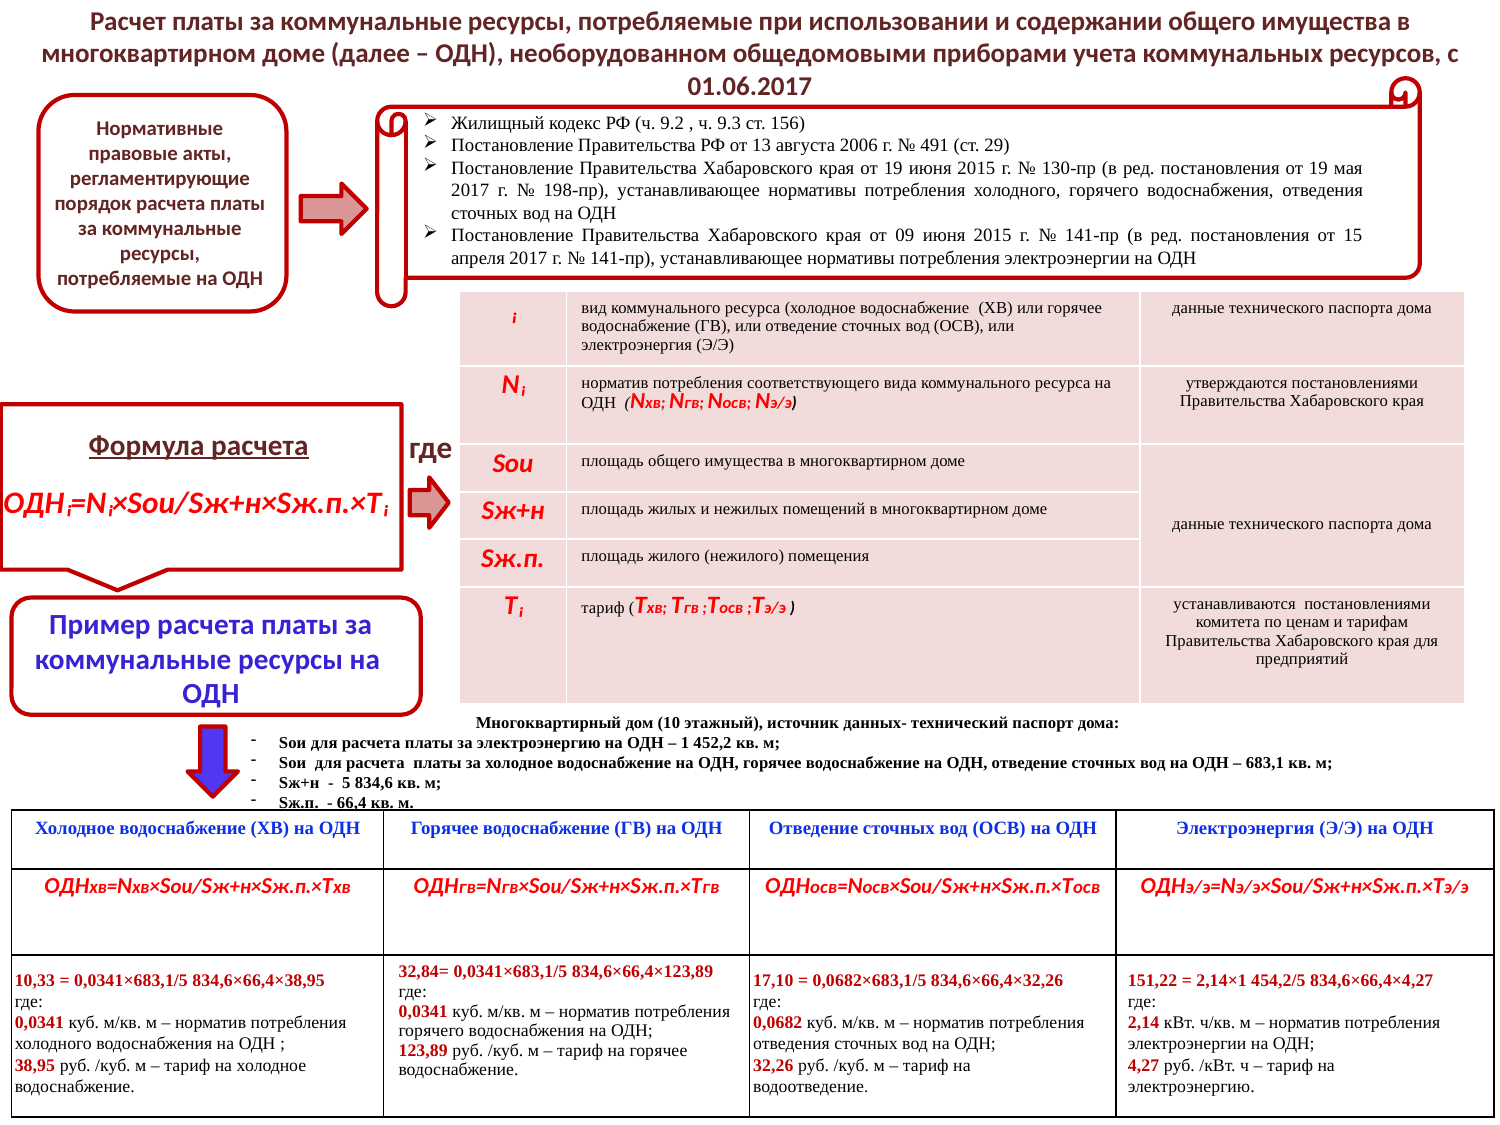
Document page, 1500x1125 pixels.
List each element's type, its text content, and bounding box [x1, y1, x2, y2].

table_cell Sж+н [460, 493, 566, 538]
table_cell 32,84= 0,0341×683,1/5 834,6×66,4×123,89 где: 0,0341 куб. м/кв. м – норматив потребления горячего водоснабжения на ОДН; 123,89 руб. /куб. м – тариф на горячее водоснабжение. [384, 956, 749, 1116]
table_cell норматив потребления соответствующего вида коммунального ресурса на ОДН (Nхв; Nгв; Nосв; Nэ/э) [567, 367, 1139, 443]
text_box 10,33 = 0,0341×683,1/5 834,6×66,4×38,95 где: 0,0341 куб. м/кв. м – норматив потребления холодного водоснабжения на ОДН ; 38,95 руб. /куб. м – тариф на холодное водоснабжение. [0, 960, 362, 1104]
table_cell [750, 956, 1115, 1116]
text_box [0, 402, 404, 474]
text_box [185, 724, 240, 799]
table_cell Sои [460, 445, 566, 491]
table_cell ОДНэ/э=Nэ/э×Sои/Sж+н×Sж.п.×Tэ/э [1117, 870, 1493, 954]
text_box [375, 109, 408, 309]
table_header вид коммунального ресурса (холодное водоснабжение (ХВ) или горячее водоснабжение (ГВ), или отведение сточных вод (ОСВ), или электроэнергия (Э/Э) [567, 292, 1139, 365]
table_cell Sж.п. [460, 540, 566, 586]
table_header Электроэнергия (Э/Э) на ОДН [1117, 811, 1493, 868]
text_box [1377, 109, 1422, 280]
text_box ОДНᵢ=Nᵢ×Sои/Sж+н×Sж.п.×Tᵢ [0, 474, 415, 527]
table_cell данные технического паспорта дома [1141, 445, 1464, 586]
text_box Жилищный кодекс РФ (ч. 9.2 , ч. 9.3 ст. 156) Постановление Правительства РФ от 13 августа 2006 г. № 491 (ст. 29) Постановление Правительства Хабаровского края от 19 июня 2015 г. № 130-пр (в ред. постановления от 19 мая 2017 г. № 198-пр), устанавливающее нормативы потребления холодного, горячего водоснабжения, отведения сточных вод на ОДН Постановление Правительства Хабаровского края от 09 июня 2015 г. № 141-пр (в ред. постановления от 15 апреля 2017 г. № 141-пр), устанавливающее нормативы потребления электроэнергии на ОДН [408, 103, 1377, 331]
text_box [0, 527, 404, 593]
table_cell устанавливаются постановлениями комитета по ценам и тарифам Правительства Хабаровского края для предприятий [1141, 588, 1464, 703]
table_cell площадь жилых и нежилых помещений в многоквартирном доме [567, 493, 1139, 538]
table_header Горячее водоснабжение (ГВ) на ОДН [384, 811, 749, 868]
table_cell площадь жилого (нежилого) помещения [567, 540, 1139, 586]
table_header ᵢ [460, 292, 566, 365]
text_box Нормативные правовые акты, регламентирующие порядок расчета платы за коммунальные ресурсы, потребляемые на ОДН [38, 107, 282, 297]
table_header данные технического паспорта дома [1141, 292, 1464, 365]
table_cell утверждаются постановлениями Правительства Хабаровского края [1141, 367, 1464, 443]
table_cell ОДНосв=Nосв×Sои/Sж+н×Sж.п.×Tосв [750, 870, 1115, 954]
text_box Формула расчета [15, 418, 382, 469]
table_cell Nᵢ [460, 367, 566, 443]
text_box [298, 181, 369, 236]
table_cell ОДНгв=Nгв×Sои/Sж+н×Sж.п.×Tгв [384, 870, 749, 954]
text_box Многоквартирный дом (10 этажный), источник данных- технический паспорт дома: Sои для расчета платы за электроэнергию на ОДН – 1 452,2 кв. м; Sои для расчета платы за холодное водоснабжение на ОДН, горячее водоснабжение на ОДН, отведение сточных вод на ОДН – 683,1 кв. м; Sж+н - 5 834,6 кв. м; Sж.п. - 66,4 кв. м. [236, 614, 1361, 809]
table_cell Tᵢ [460, 588, 566, 703]
table_cell тариф (Тхв; Тгв ;Тосв ;Тэ/э ) [567, 588, 1139, 703]
table_cell площадь общего имущества в многоквартирном доме [567, 445, 1139, 491]
table_cell [1117, 956, 1493, 1116]
table_header Отведение сточных вод (ОСВ) на ОДН [750, 811, 1115, 868]
table_header Холодное водоснабжение (ХВ) на ОДН [12, 811, 383, 868]
text_box [43, 109, 289, 314]
table_cell ОДНхв=Nхв×Sои/Sж+н×Sж.п.×Tхв [12, 870, 383, 954]
text_box где [394, 420, 459, 473]
table_cell [12, 956, 383, 1116]
text_box [44, 92, 280, 107]
text_box Расчет платы за коммунальные ресурсы, потребляемые при использовании и содержании общего имущества в многоквартирном доме (далее – ОДН), необорудованном общедомовыми приборами учета коммунальных ресурсов, с 01.06.2017 [0, 0, 1500, 109]
text_box [407, 475, 451, 530]
text_box 151,22 = 2,14×1 454,2/5 834,6×66,4×4,27 где: 2,14 кВт. ч/кв. м – норматив потребления электроэнергии на ОДН; 4,27 руб. /кВт. ч – тариф на электроэнергию. [1113, 960, 1469, 1104]
text_box Пример расчета платы за коммунальные ресурсы на ОДН [0, 597, 446, 718]
text_box 17,10 = 0,0682×683,1/5 834,6×66,4×32,26 где: 0,0682 куб. м/кв. м – норматив потребления отведения сточных вод на ОДН; 32,26 руб. /куб. м – тариф на водоотведение. [738, 960, 1105, 1104]
